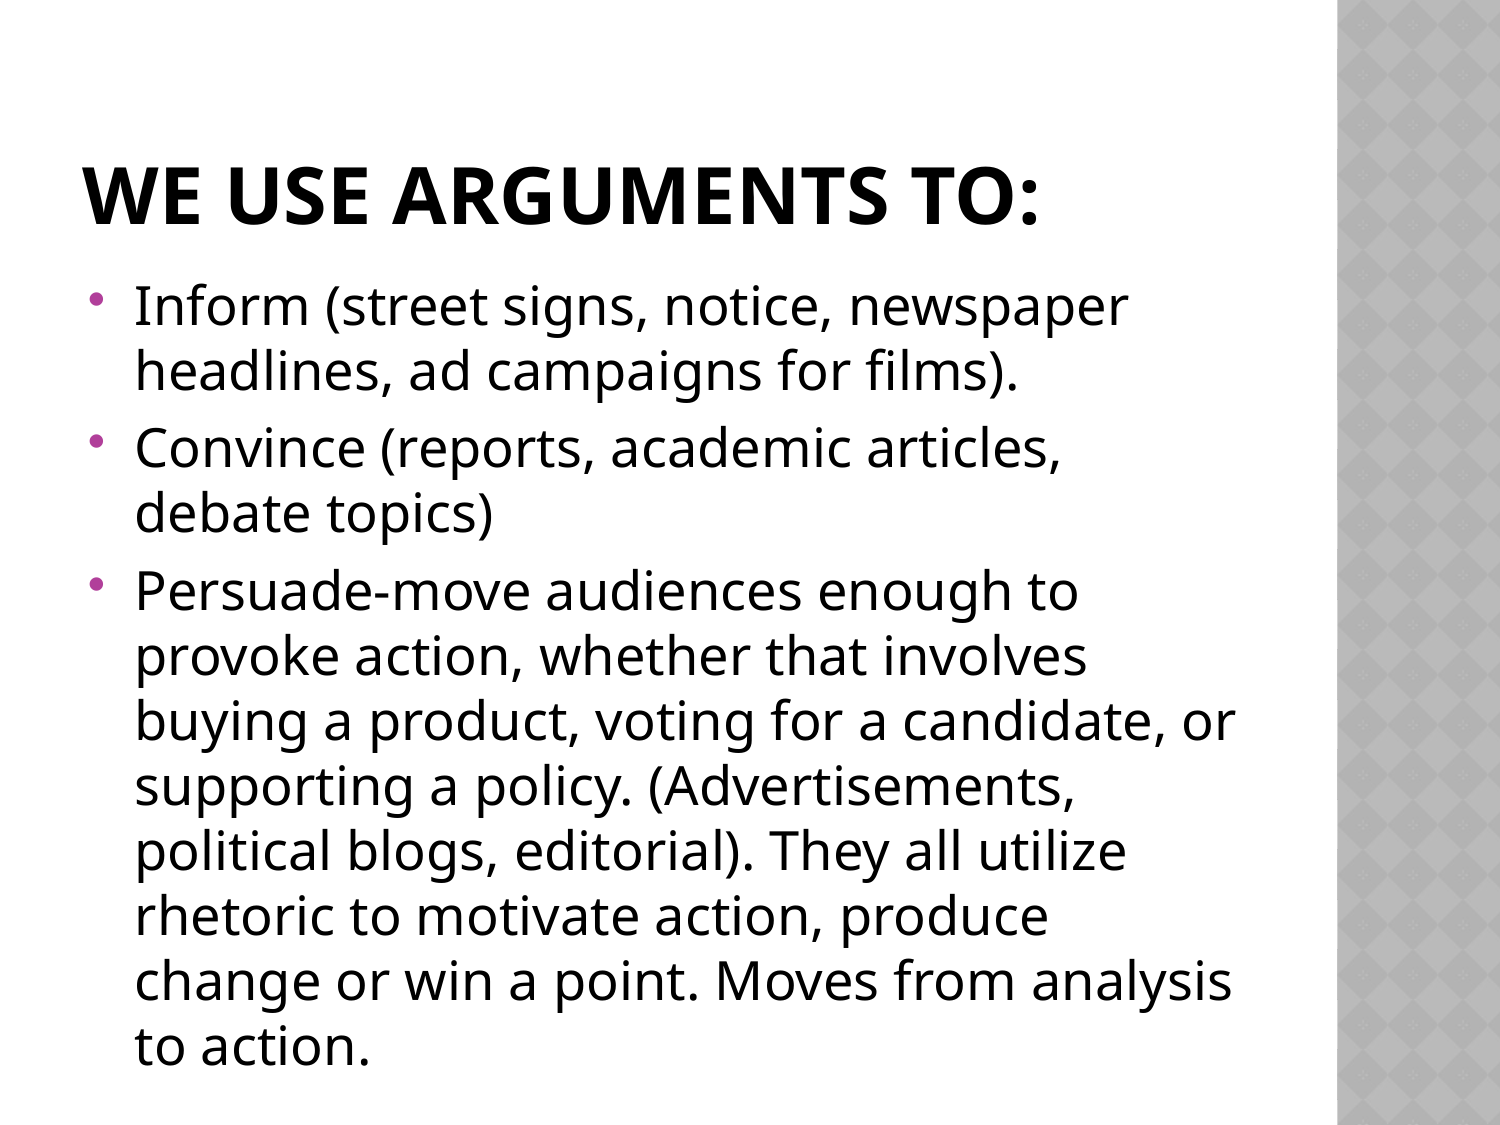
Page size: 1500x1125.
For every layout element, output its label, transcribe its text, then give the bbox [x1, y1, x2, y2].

title We use arguments to: [75, 52, 1263, 240]
list Inform (street signs, notice, newspaper headlines, ad campaigns for films). Convince (reports, academic articles, debate topics) Persuade-move audiences enough to provoke action, whether that involves buying a product, voting for a candidate, or supporting a policy. (Advertisements, political blogs, editorial). They all utilize rhetoric to motivate action, produce change or win a point. Moves from analysis to action. [75, 264, 1263, 1059]
